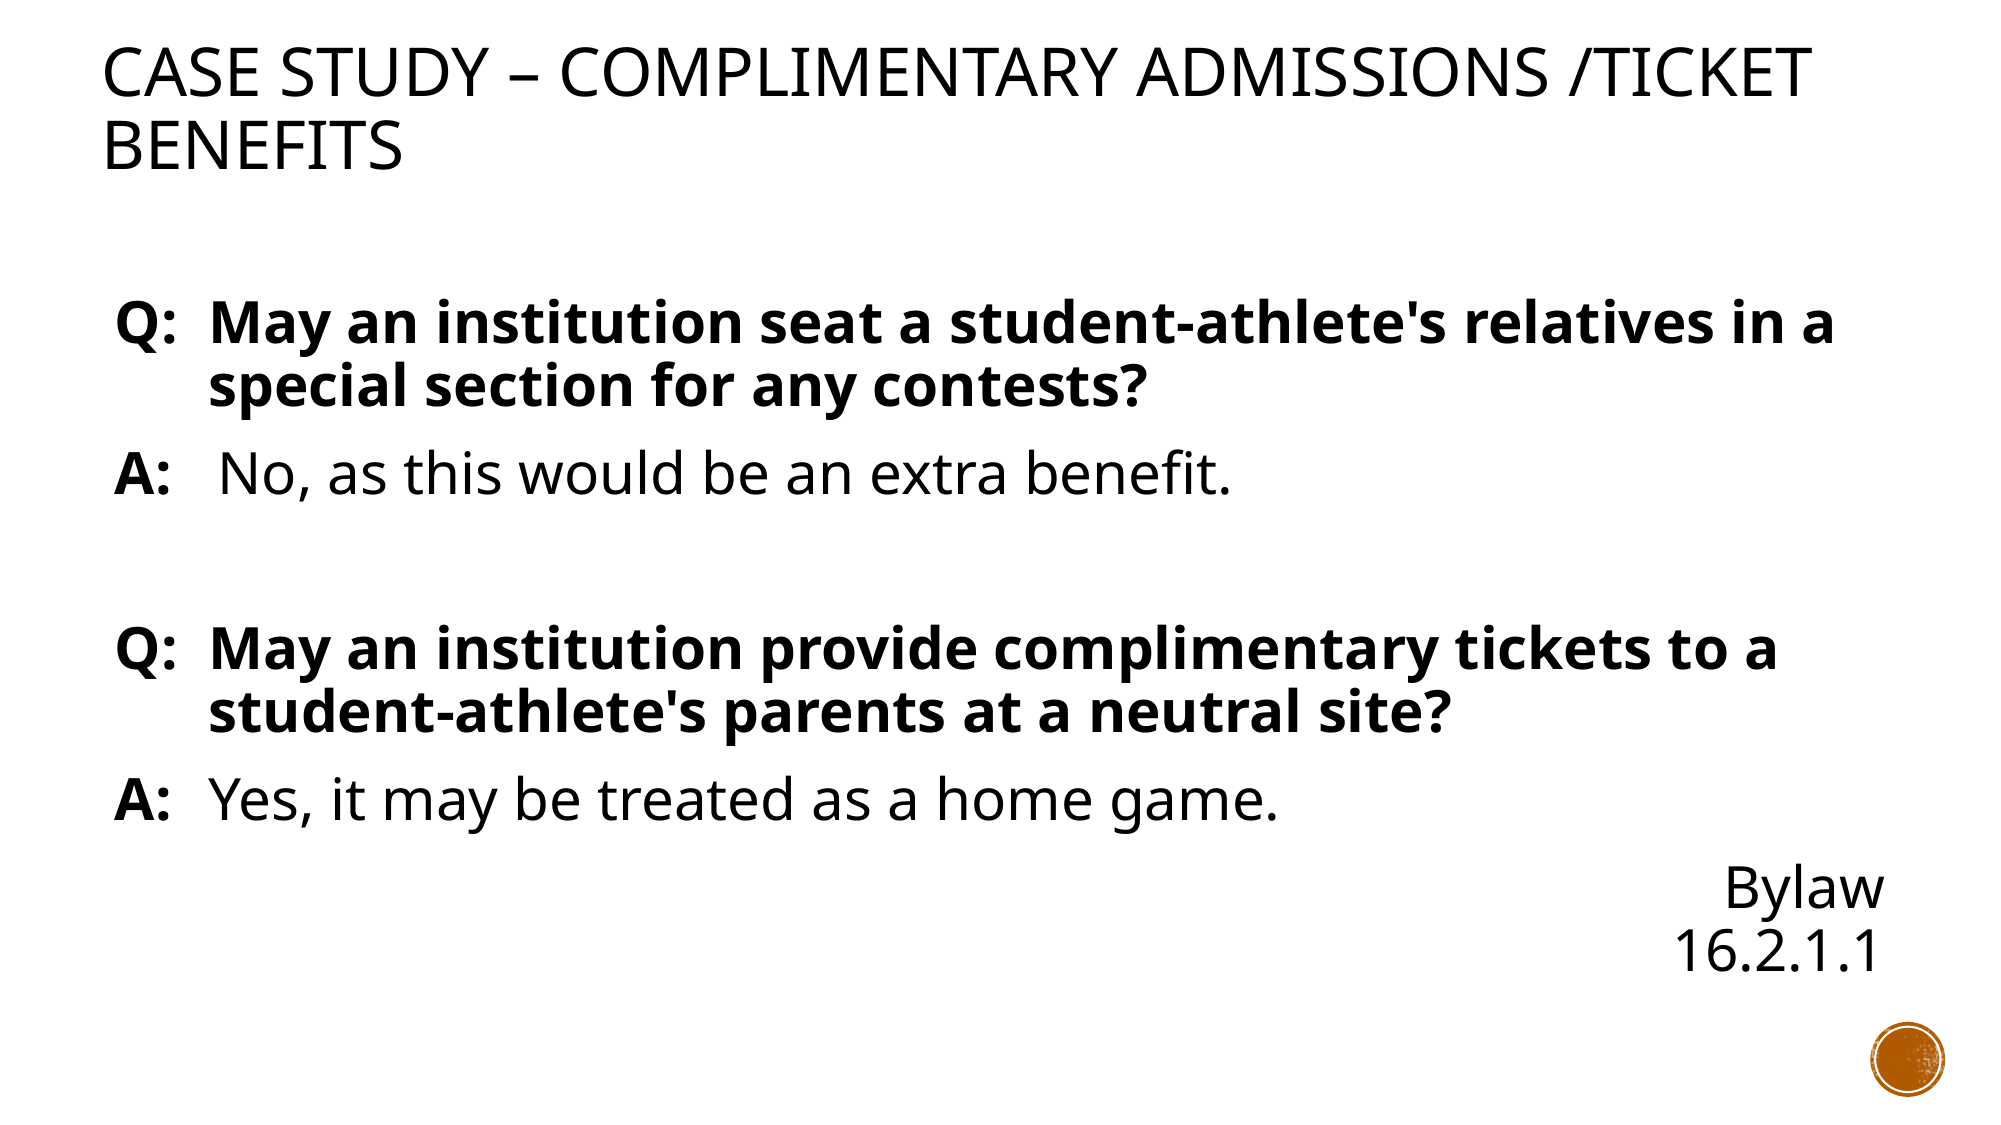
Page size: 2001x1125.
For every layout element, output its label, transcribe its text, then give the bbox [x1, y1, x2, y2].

list Q: May an institution seat a student-athlete's relatives in a special section for any contests? A: No, as this would be an extra benefit. Q: May an institution provide complimentary tickets to a student-athlete's parents at a neutral site? A: Yes, it may be treated as a home game. Bylaw 16.2.1.1 [99, 286, 1900, 1047]
title Case Study – Complimentary Admissions /Ticket Benefits [86, 31, 1887, 192]
